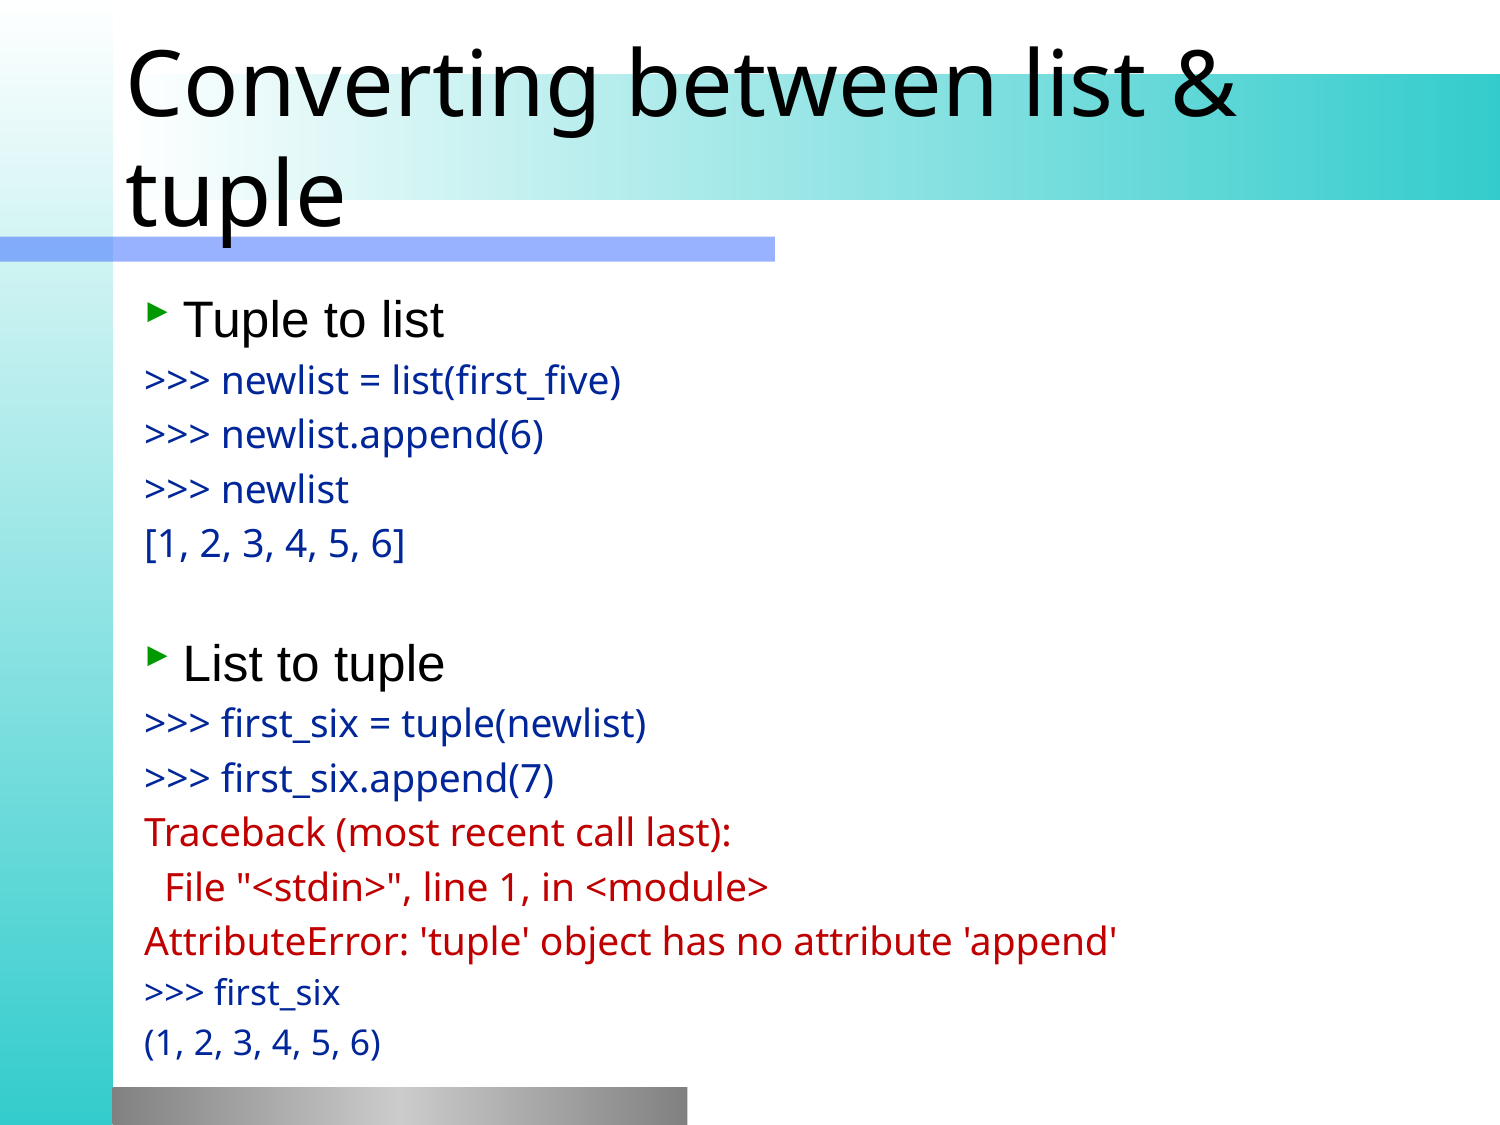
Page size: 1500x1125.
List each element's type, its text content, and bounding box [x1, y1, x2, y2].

title Converting between list & tuple [110, 40, 1386, 229]
list Tuple to list >>> newlist = list(first_five) >>> newlist.append(6) >>> newlist [1, 2, 3, 4, 5, 6] List to tuple >>> first_six = tuple(newlist) >>> first_six.append(7) Traceback (most recent call last): File "<stdin>", line 1, in <module> AttributeError: 'tuple' object has no attribute 'append' >>> first_six (1, 2, 3, 4, 5, 6) [112, 278, 1388, 1073]
